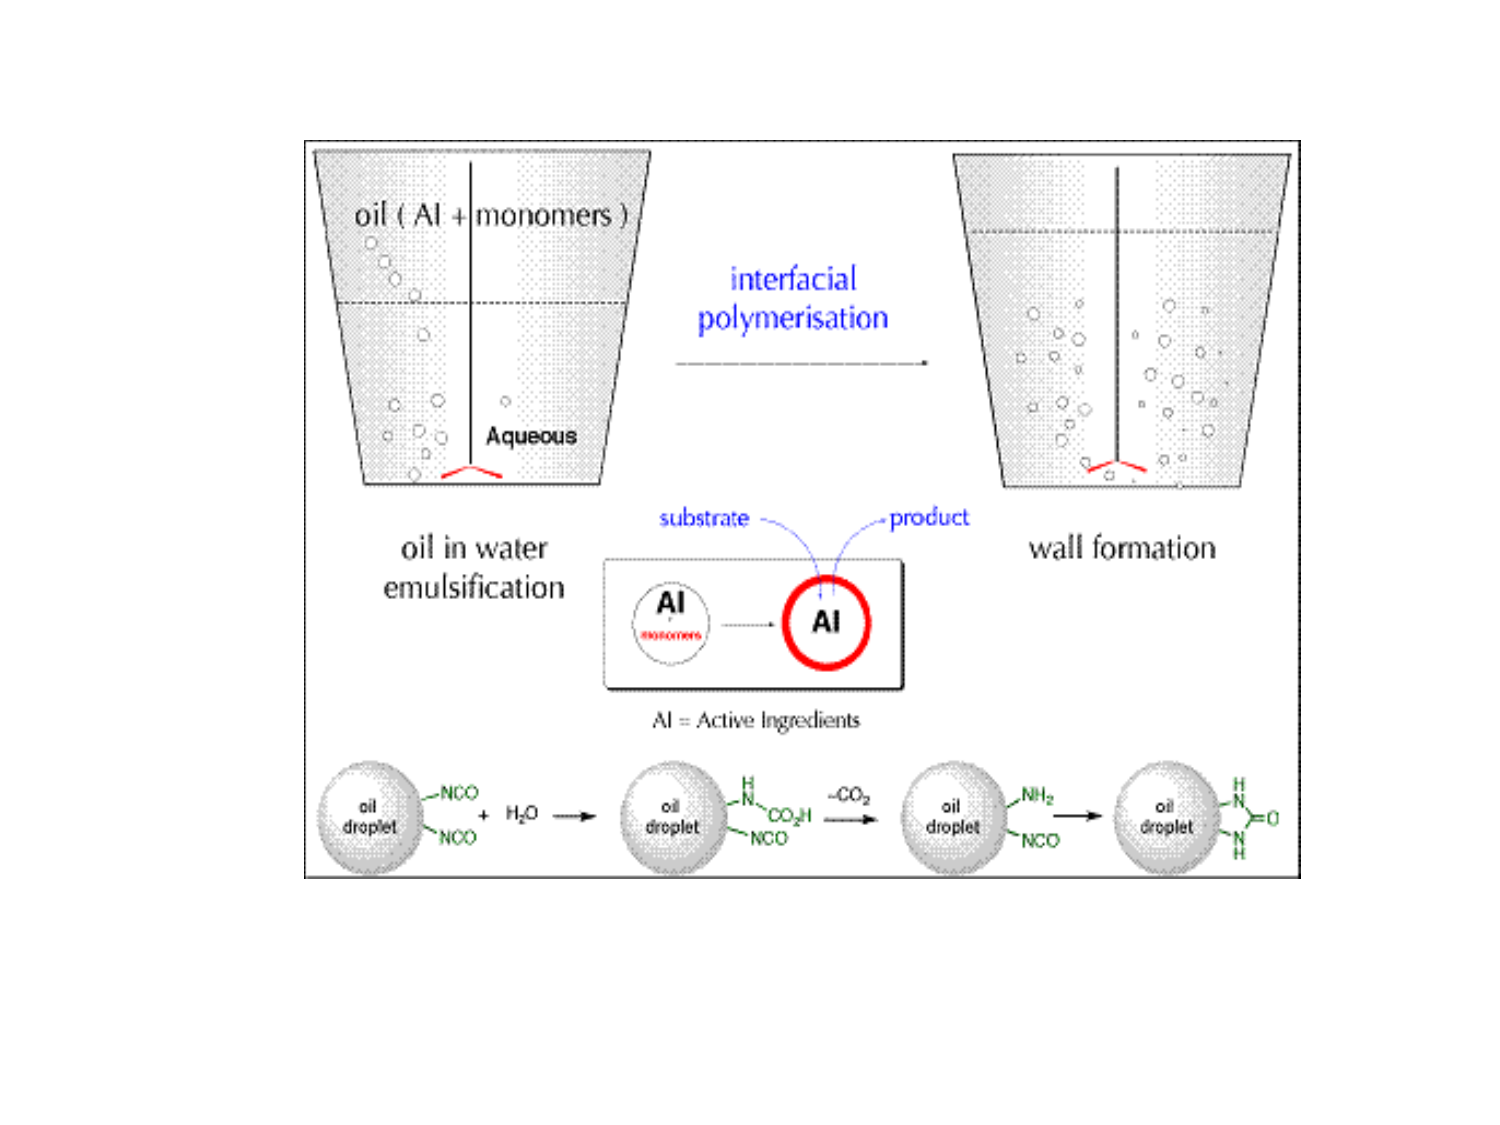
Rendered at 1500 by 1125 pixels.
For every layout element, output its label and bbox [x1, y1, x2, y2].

list [304, 140, 1301, 880]
